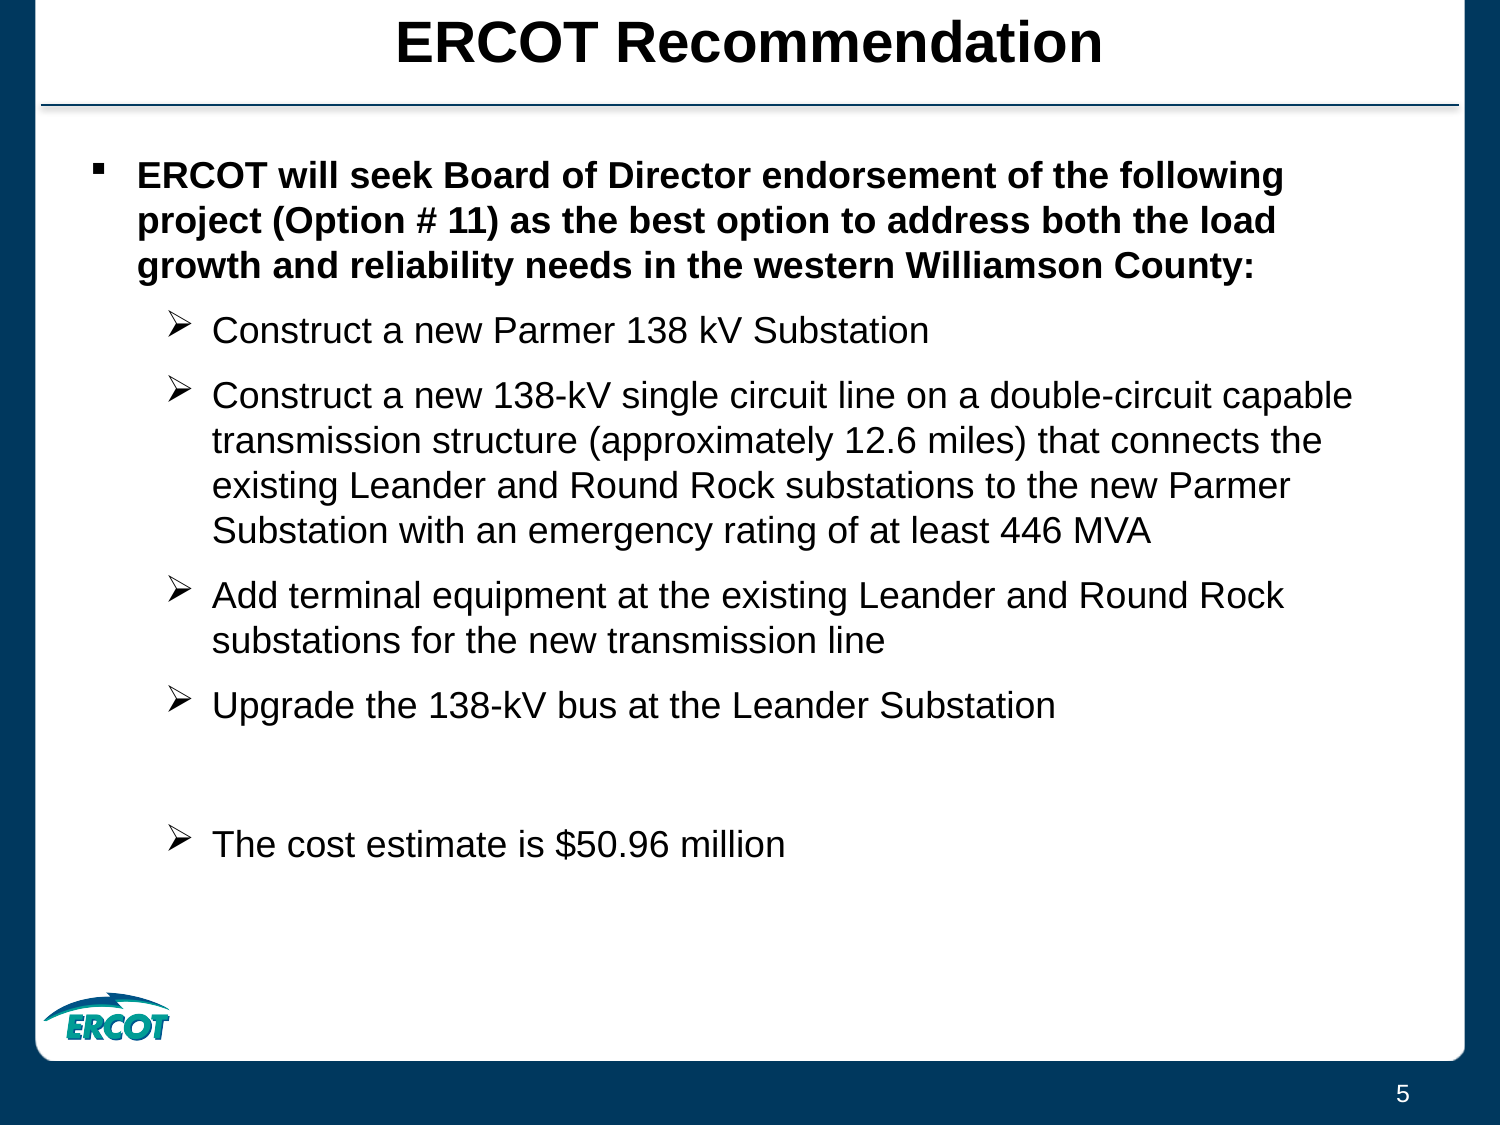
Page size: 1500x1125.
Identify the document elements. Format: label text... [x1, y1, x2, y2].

slide_number 5 [1074, 1062, 1425, 1123]
picture [40, 988, 175, 1045]
title ERCOT Recommendation [75, 0, 1425, 100]
list ERCOT will seek Board of Director endorsement of the following project (Option # 11) as the best option to address both the load growth and reliability needs in the western Williamson County: Construct a new Parmer 138 kV Substation Construct a new 138-kV single circuit line on a double-circuit capable transmission structure (approximately 12.6 miles) that connects the existing Leander and Round Rock substations to the new Parmer Substation with an emergency rating of at least 446 MVA Add terminal equipment at the existing Leander and Round Rock substations for the new transmission line Upgrade the 138-kV bus at the Leander Substation The cost estimate is $50.96 million [75, 143, 1425, 984]
